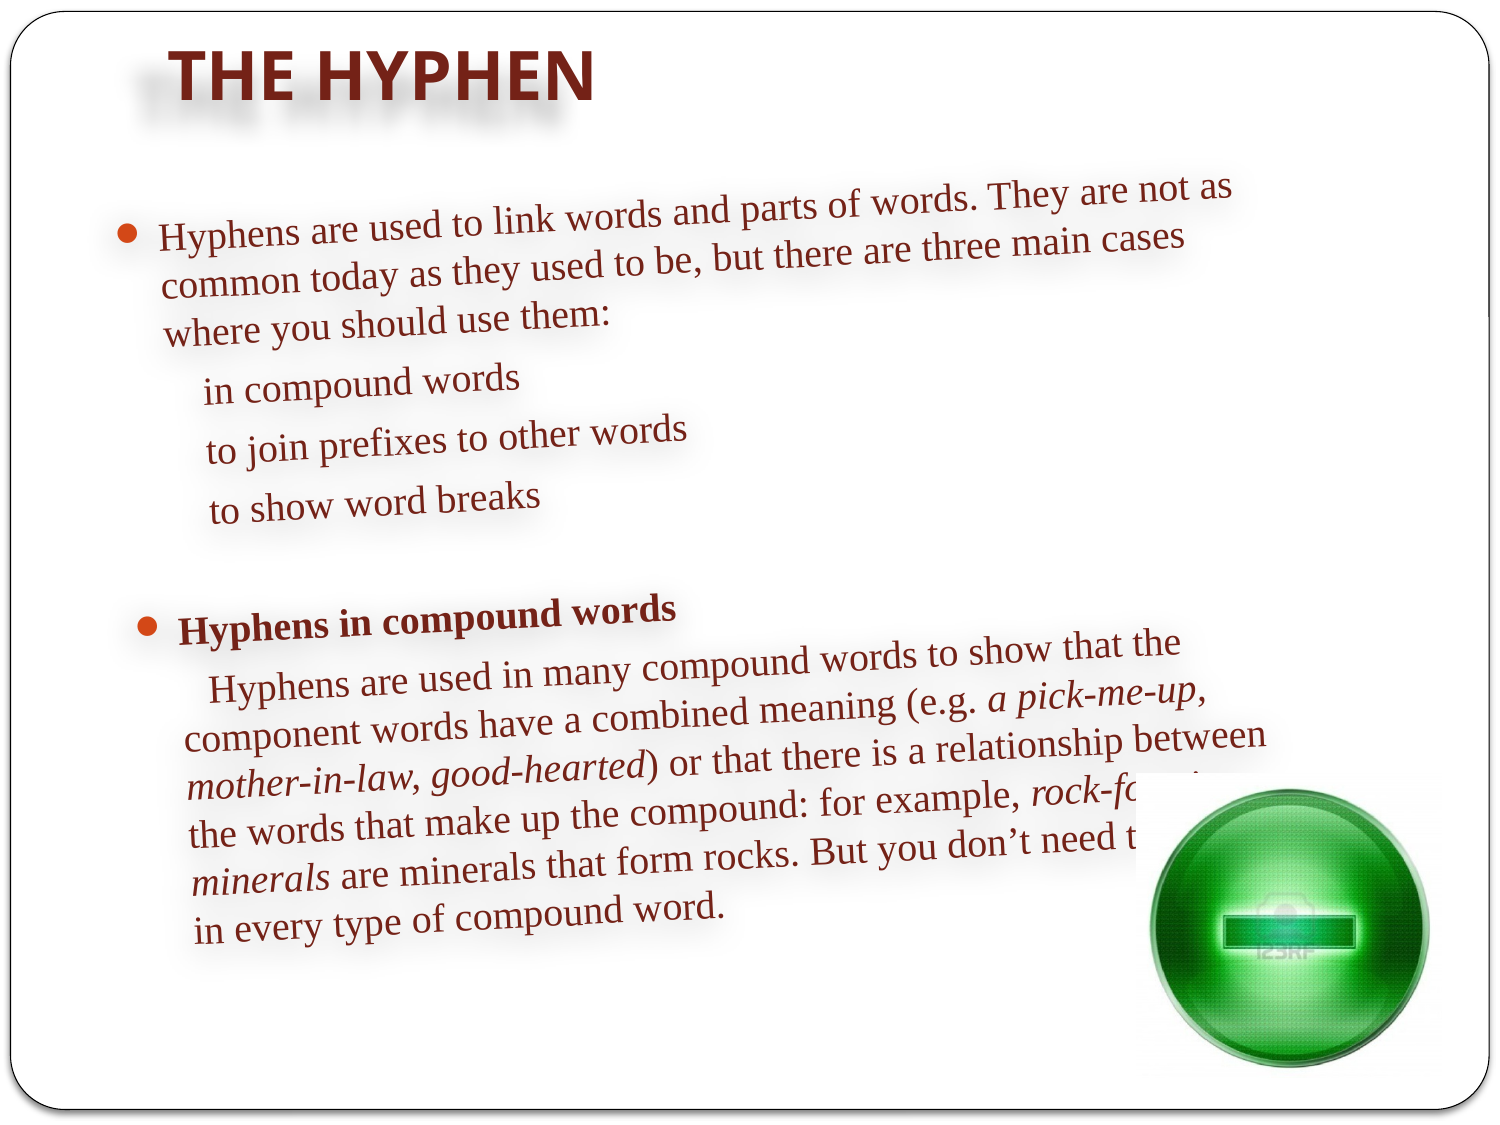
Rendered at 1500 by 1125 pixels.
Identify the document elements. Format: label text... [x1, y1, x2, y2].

list Hyphens are used to link words and parts of words. They are not as common today as they used to be, but there are three main cases where you should use them: in compound words to join prefixes to other words to show word breaks Hyphens in compound words Hyphens are used in many compound words to show that the component words have a combined meaning (e.g. a pick-me-up, mother-in-law, good-hearted) or that there is a relationship between the words that make up the compound: for example, rock-forming minerals are minerals that form rocks. But you don’t need to use them in every type of compound word. [95, 87, 1325, 1026]
title The Hyphen [152, 23, 1428, 211]
picture [1136, 773, 1443, 1079]
